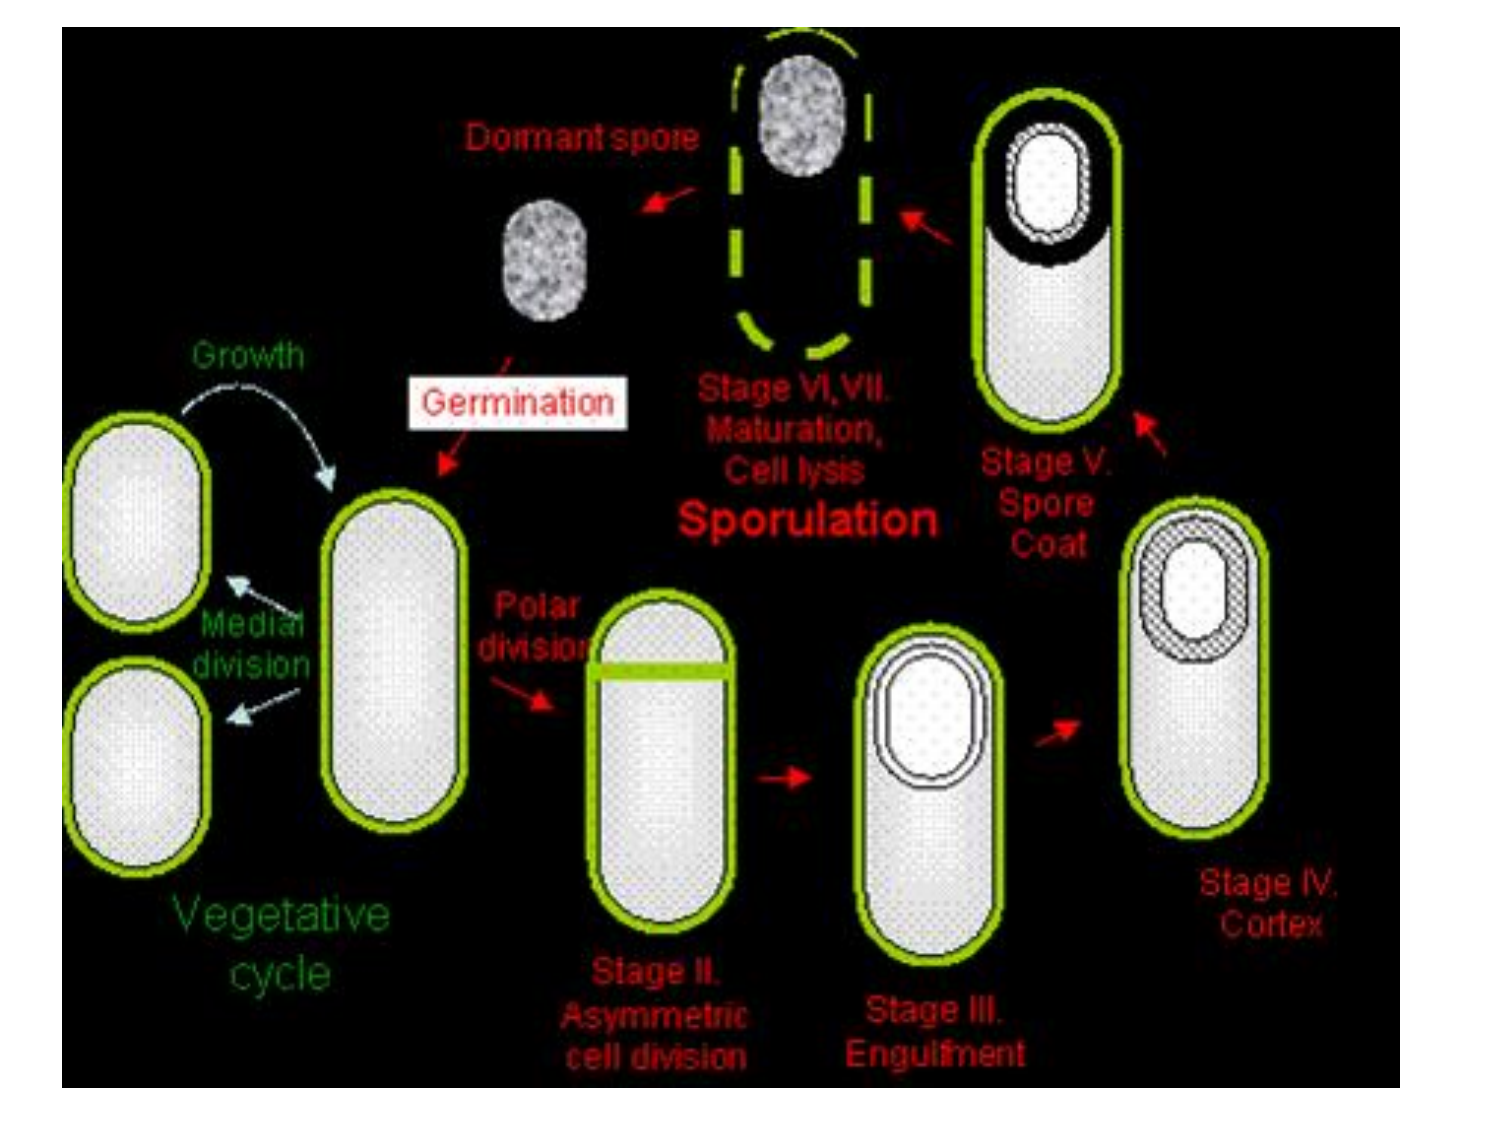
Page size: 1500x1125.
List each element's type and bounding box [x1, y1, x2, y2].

list [62, 27, 1401, 1088]
